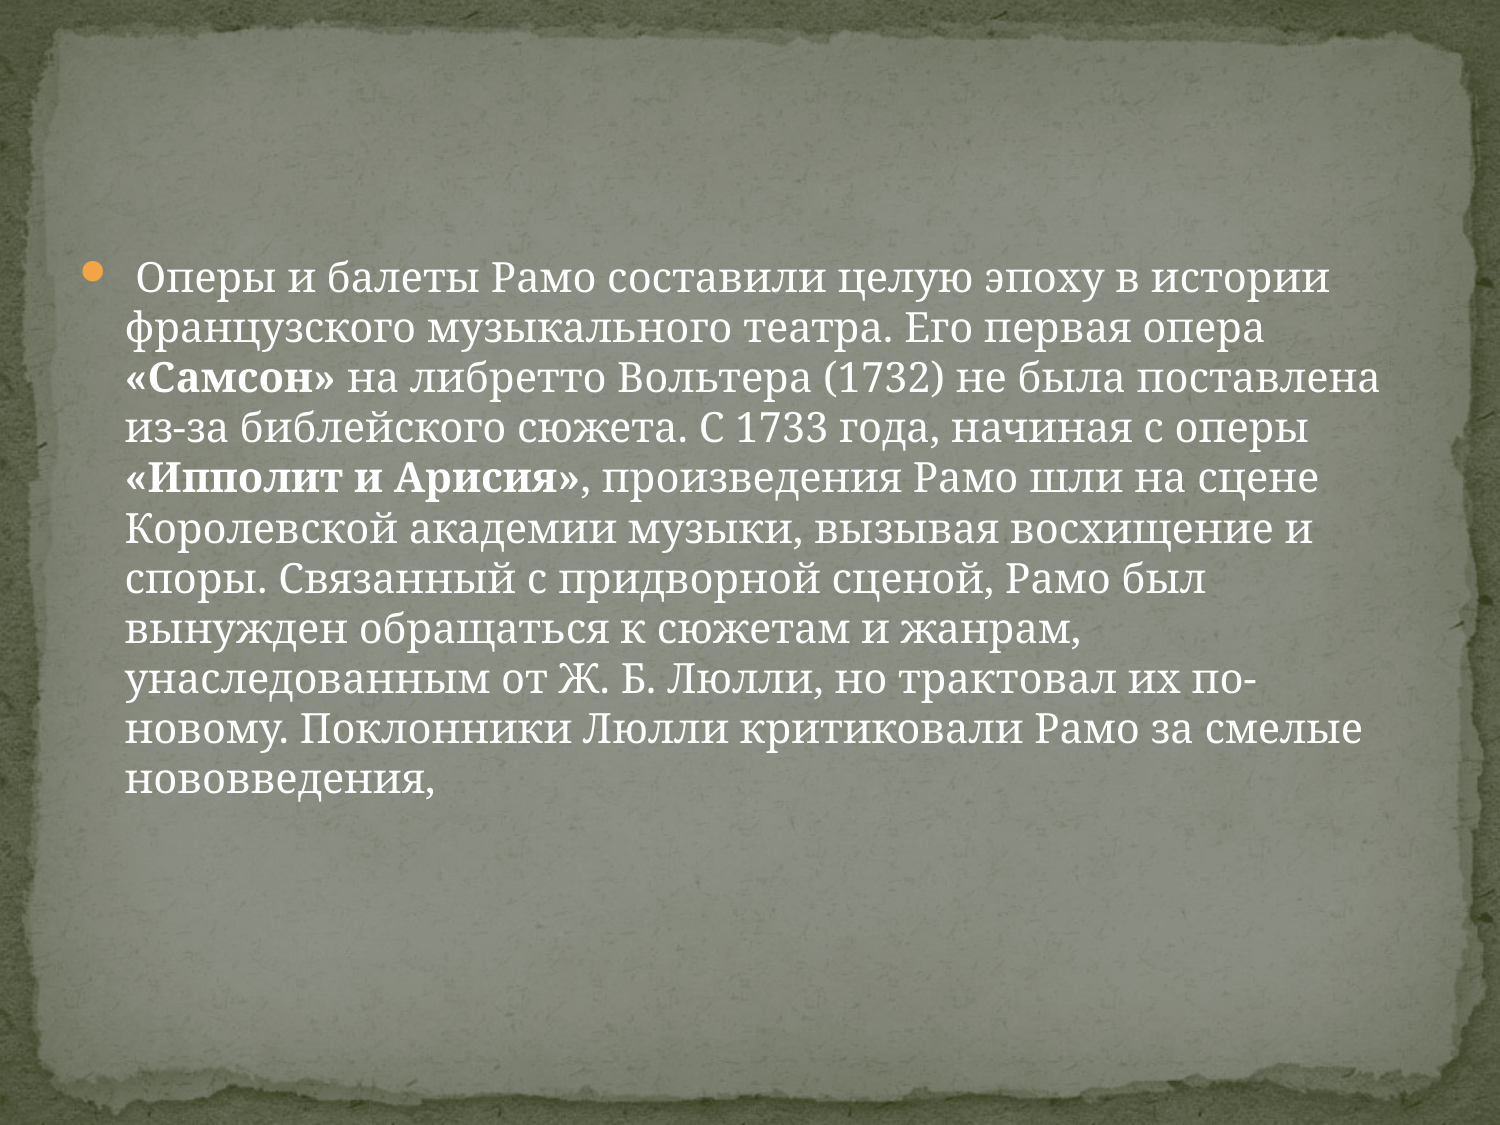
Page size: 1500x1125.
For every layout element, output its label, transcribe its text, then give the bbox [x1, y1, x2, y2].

list Оперы и балеты Рамо составили целую эпоху в истории французского музыкального театра. Его первая опера «Самсон» на либретто Вольтера (1732) не была поставлена из-за библейского сюжета. С 1733 года, начиная с оперы «Ипполит и Арисия», произведения Рамо шли на сцене Королевской академии музыки, вызывая восхищение и споры. Связанный с придворной сценой, Рамо был вынужден обращаться к сюжетам и жанрам, унаследованным от Ж. Б. Люлли, но трактовал их по-новому. Поклонники Люлли критиковали Рамо за смелые нововведения, [64, 243, 1415, 994]
